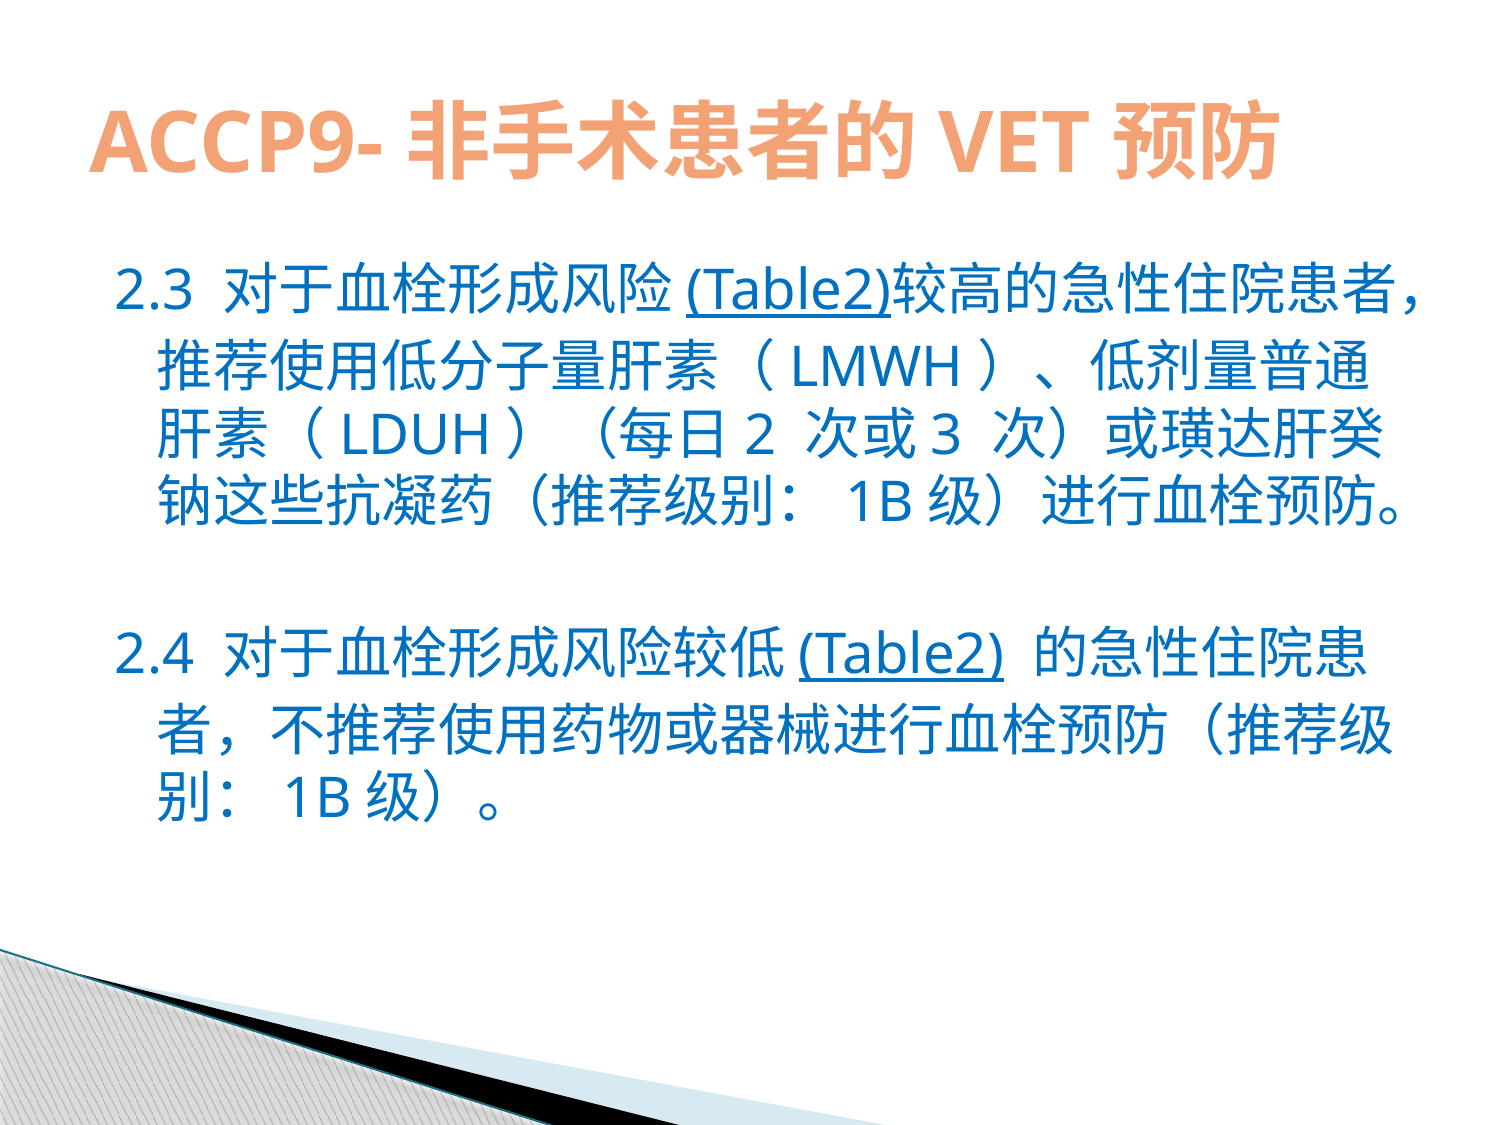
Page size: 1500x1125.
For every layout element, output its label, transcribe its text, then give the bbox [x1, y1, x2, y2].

list 2.3 对于血栓形成风险(Table2)较高的急性住院患者，推荐使用低分子量肝素（LMWH）、低剂量普通肝素（LDUH）（每日2 次或3 次）或璜达肝癸钠这些抗凝药（推荐级别：1B级）进行血栓预防。 2.4 对于血栓形成风险较低(Table2) 的急性住院患者，不推荐使用药物或器械进行血栓预防（推荐级别：1B级）。 [81, 245, 1433, 989]
title ACCP9-非手术患者的VET预防 [75, 45, 1425, 233]
